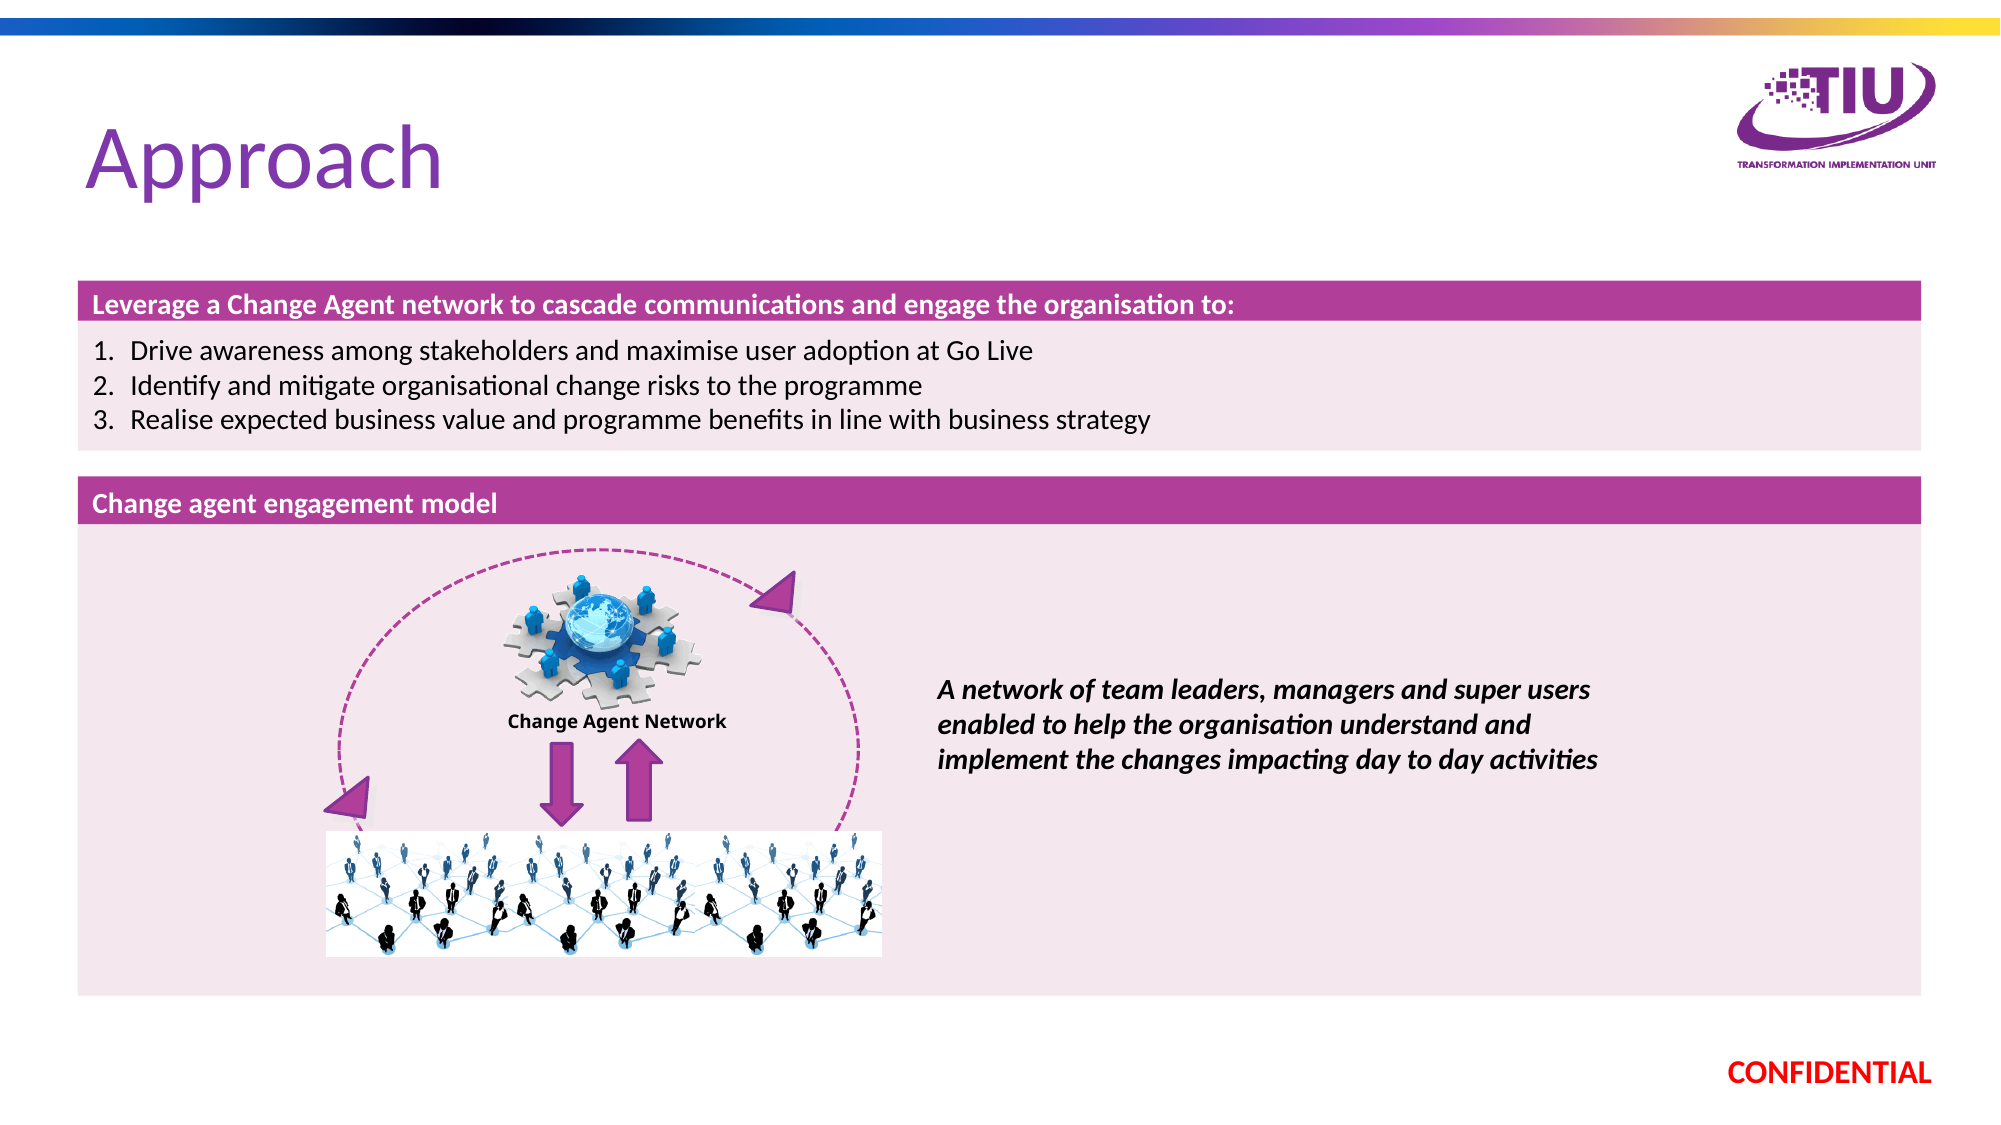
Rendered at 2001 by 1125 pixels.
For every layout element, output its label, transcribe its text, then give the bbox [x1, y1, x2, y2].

text_box [77, 525, 1922, 996]
text_box Change agent engagement model [77, 476, 1922, 525]
text_box [750, 572, 795, 613]
text_box A network of team leaders, managers and super users enabled to help the organisation understand and implement the changes impacting day to day activities [922, 663, 1634, 783]
text_box [324, 777, 369, 818]
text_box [326, 831, 883, 958]
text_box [77, 280, 1922, 451]
text_box Approach [71, 89, 1690, 215]
text_box CONFIDENTIAL [1563, 1042, 1948, 1098]
picture [0, 0, 2001, 1125]
text_box [339, 549, 859, 829]
